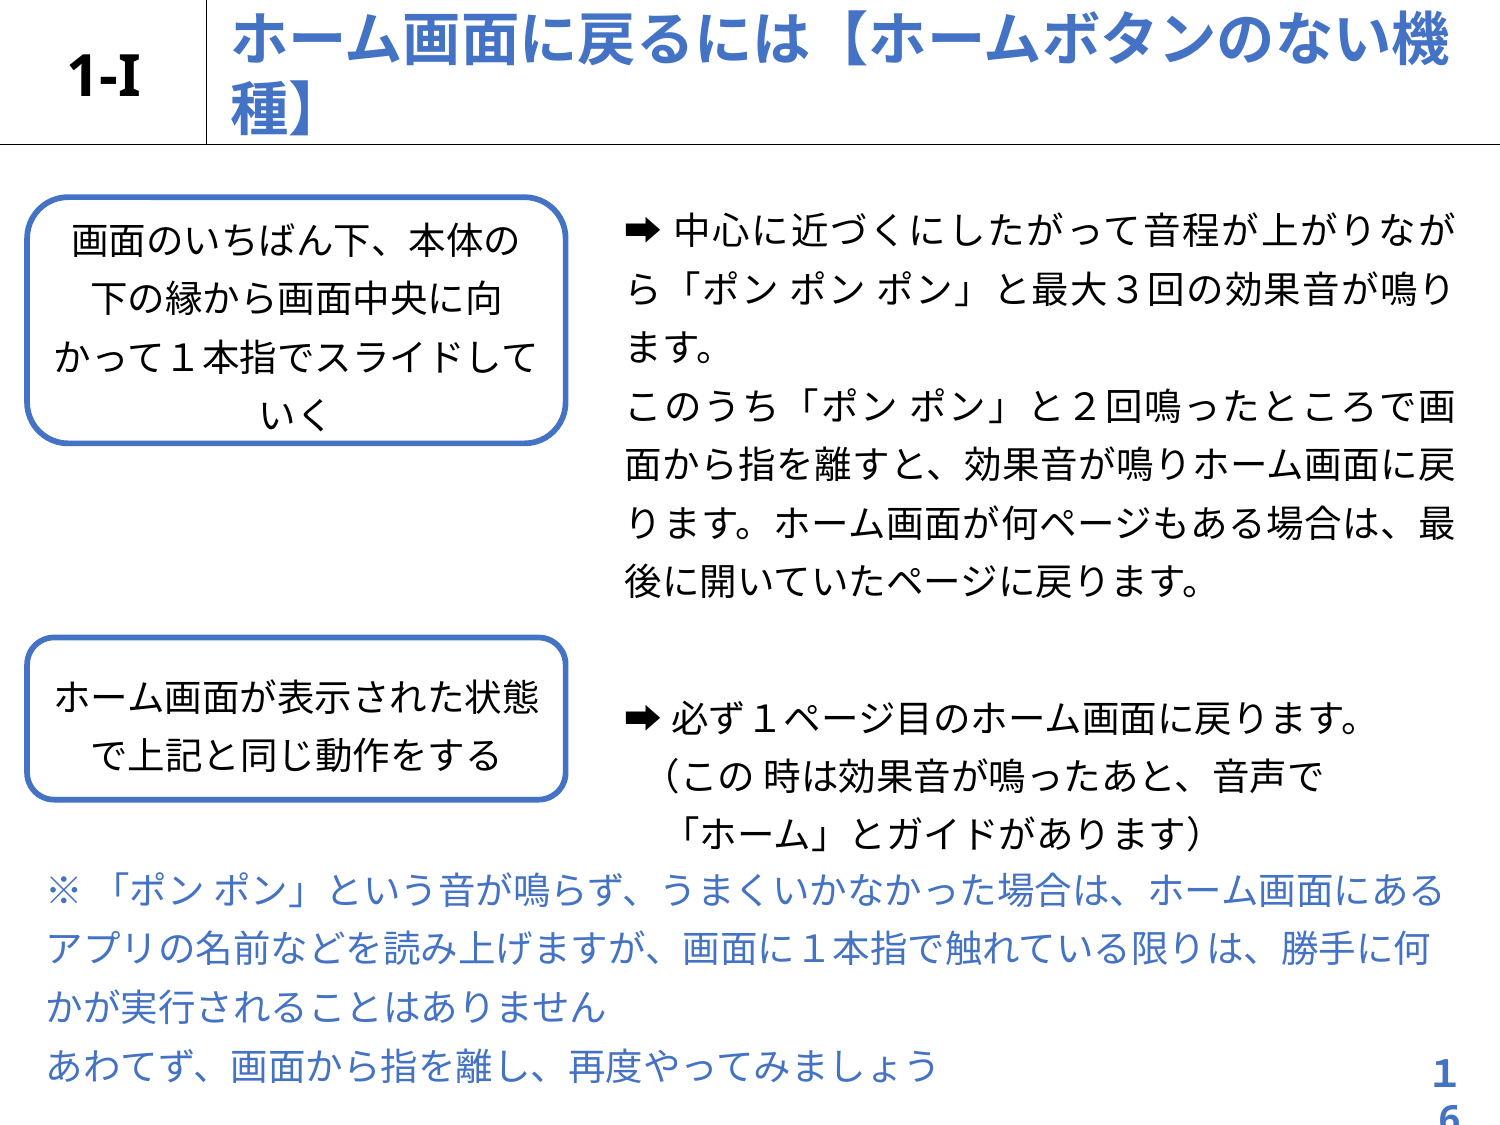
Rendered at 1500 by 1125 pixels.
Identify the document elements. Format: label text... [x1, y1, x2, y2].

text_box １6 [1402, 1065, 1497, 1125]
title 1-I [0, 0, 207, 147]
text_box ※「ポン ポン」という音が鳴らず、うまくいかなかった場合は、ホーム画面にあるアプリの名前などを読み上げますが、画面に１本指で触れている限りは、勝手に何かが実行されることはありません あわてず、画面から指を離し、再度やってみましょう [31, 846, 1471, 1095]
text_box ➡中心に近づくにしたがって音程が上がりながら「ポン ポン ポン」と最大３回の効果音が鳴ります。 このうち「ポン ポン」と２回鳴ったところで画面から指を離すと、効果音が鳴りホーム画面に戻ります。ホーム画面が何ページもある場合は、最後に開いていたページに戻ります。 ➡必ず１ページ目のホーム画面に戻ります。 （この 時は効果音が鳴ったあと、音声で 「ホーム」とガイドがあります） [610, 186, 1471, 846]
text_box ホーム画面が表示された状態で上記と同じ動作をする [26, 636, 567, 801]
text_box 画面のいちばん下、本体の下の縁から画面中央に向かって１本指でスライドしていく [26, 196, 567, 445]
text_box ホーム画面に戻るには【ホームボタンのない機種】 [207, 0, 1500, 159]
